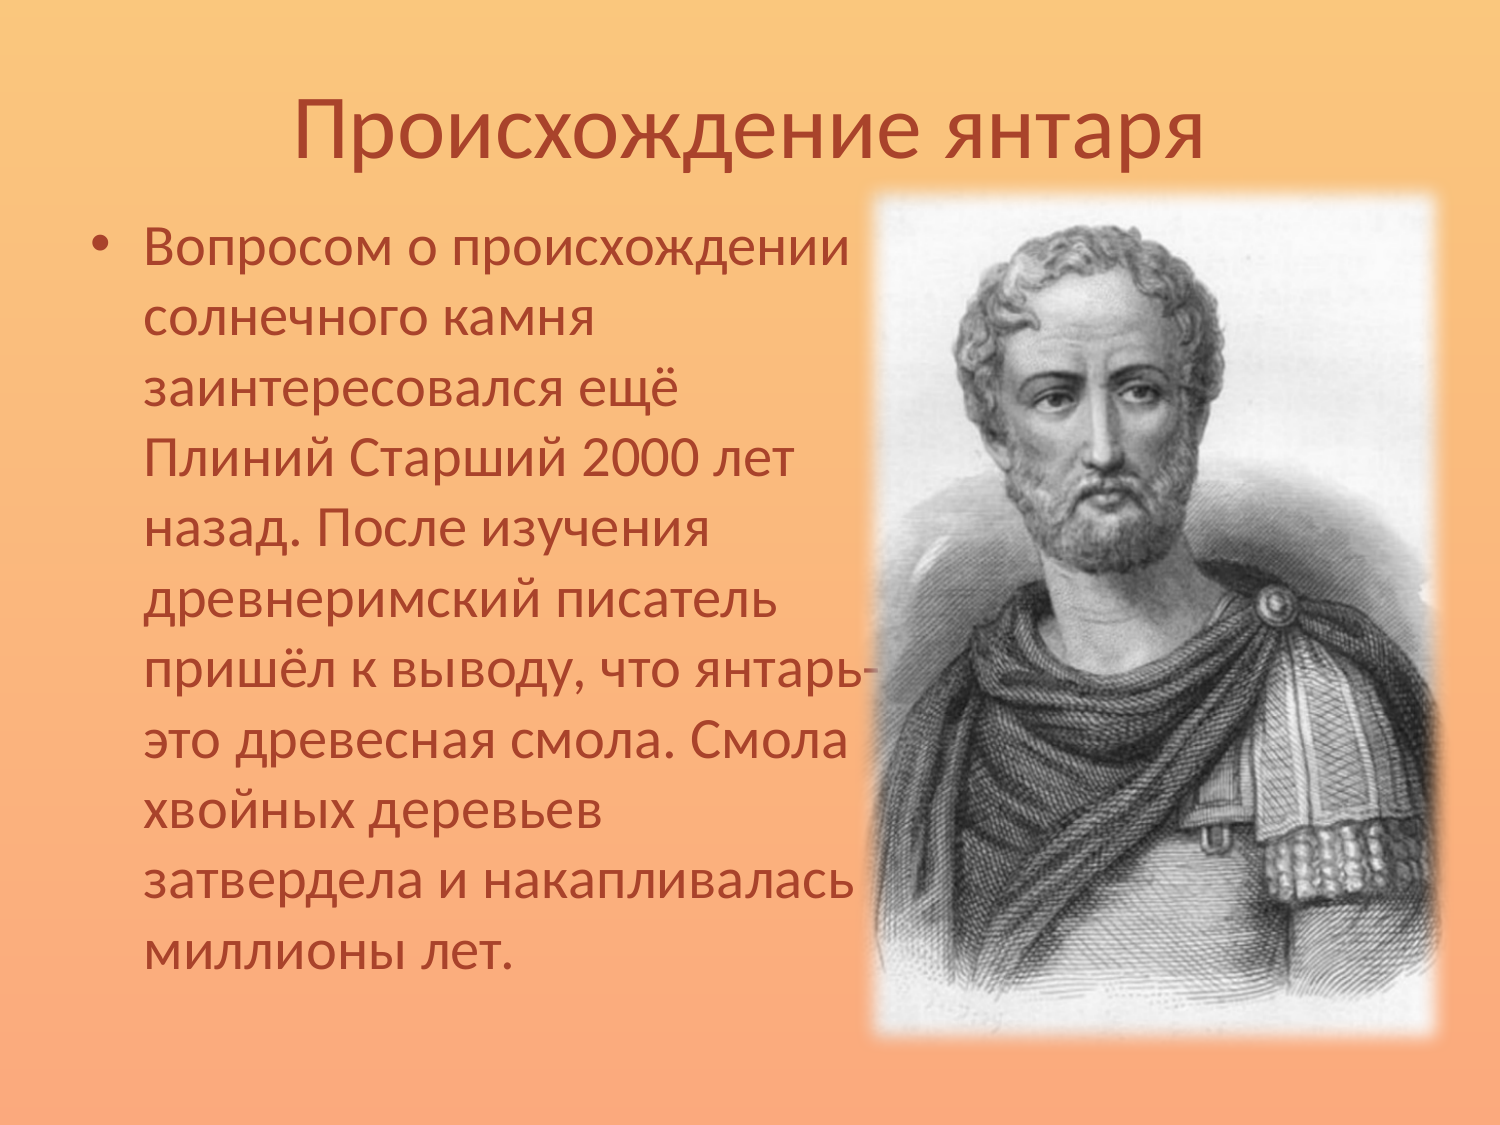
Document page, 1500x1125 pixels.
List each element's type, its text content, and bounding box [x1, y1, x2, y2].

title Происхождение янтаря [75, 45, 1425, 199]
picture [855, 175, 1454, 1055]
list Вопросом о происхождении солнечного камня заинтересовался ещё Плиний Старший 2000 лет назад. После изучения древнеримский писатель пришёл к выводу, что янтарь- это древесная смола. Смола хвойных деревьев затвердела и накапливалась миллионы лет. [75, 199, 850, 1005]
